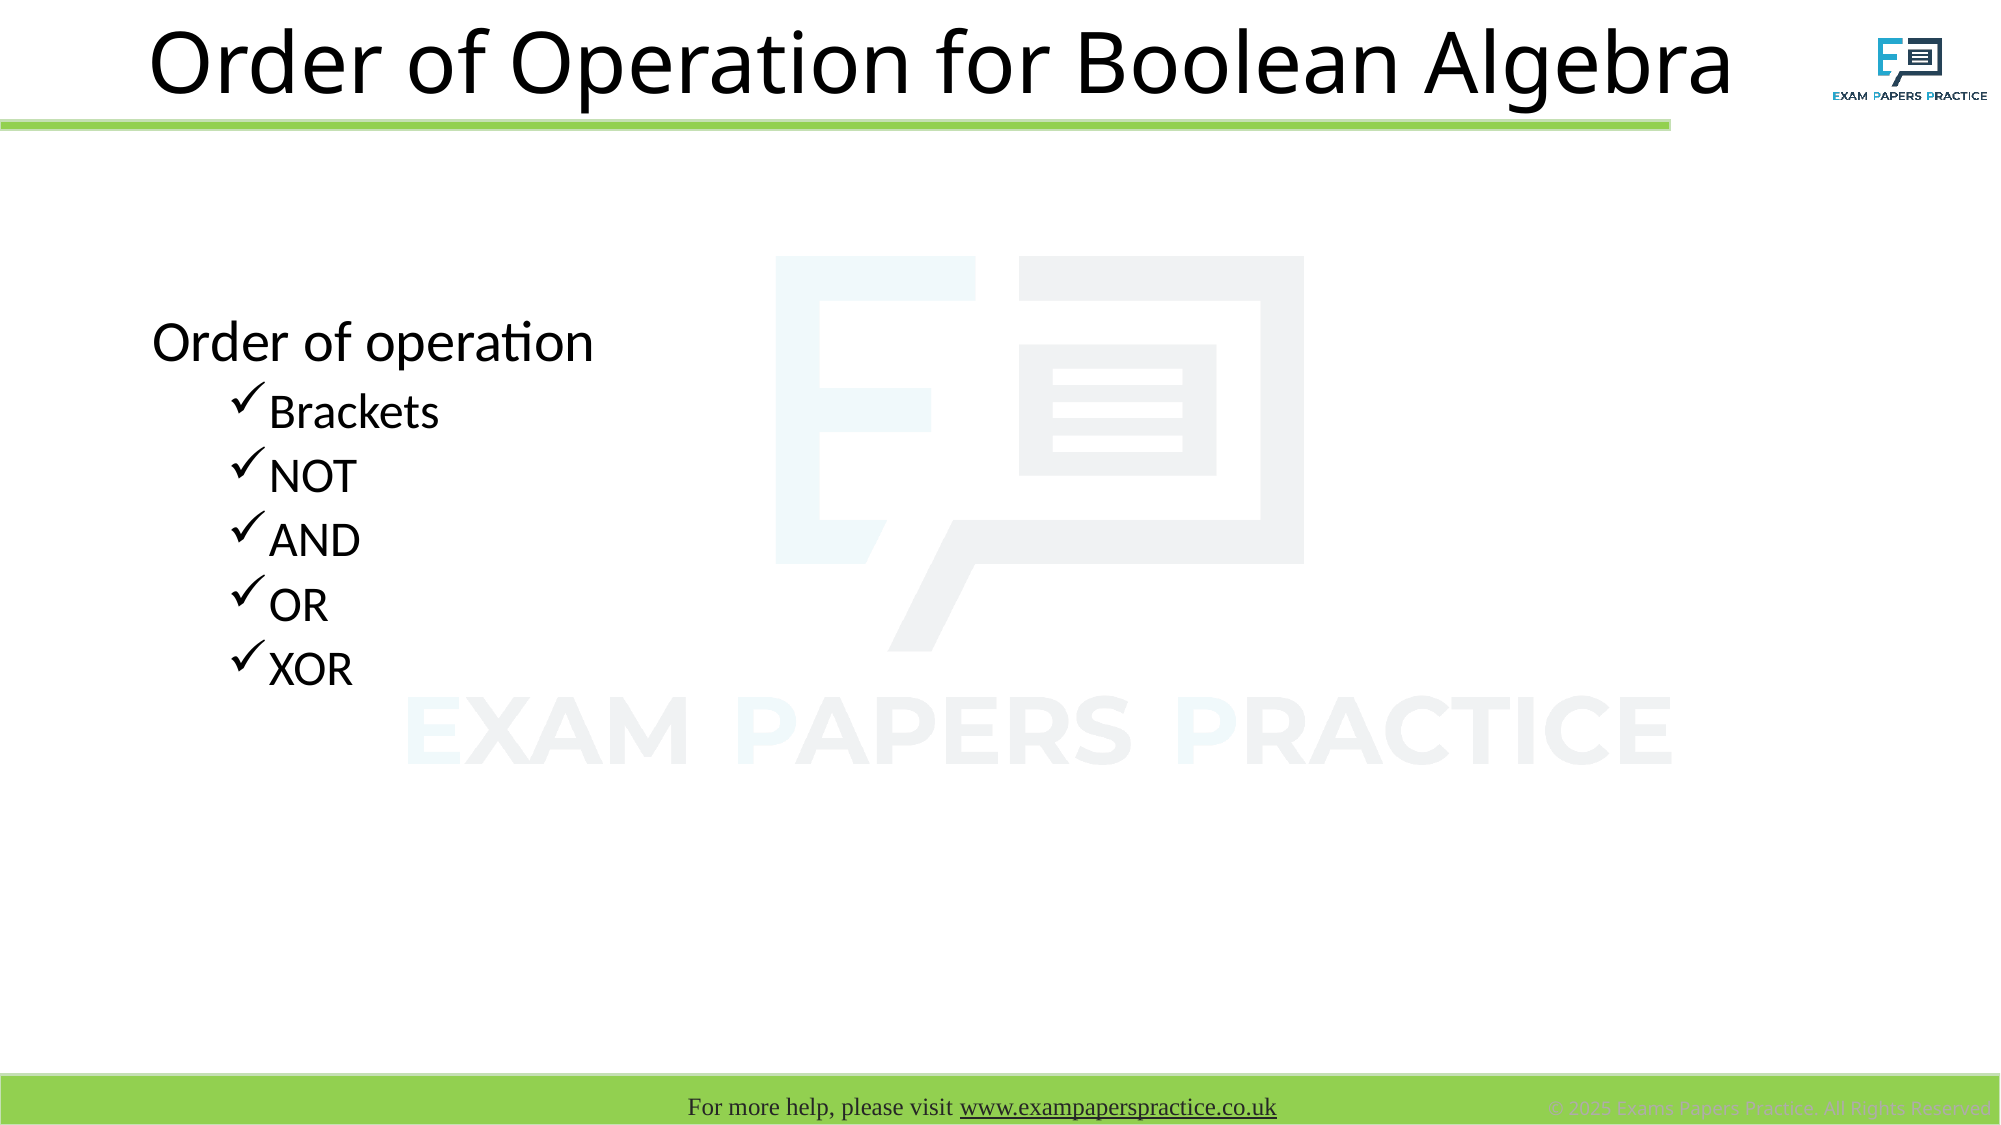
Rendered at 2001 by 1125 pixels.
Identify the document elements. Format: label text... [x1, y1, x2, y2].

list Order of operation Brackets NOT AND OR XOR [137, 304, 1863, 1018]
title Order of Operation for Boolean Algebra [132, 11, 1858, 121]
